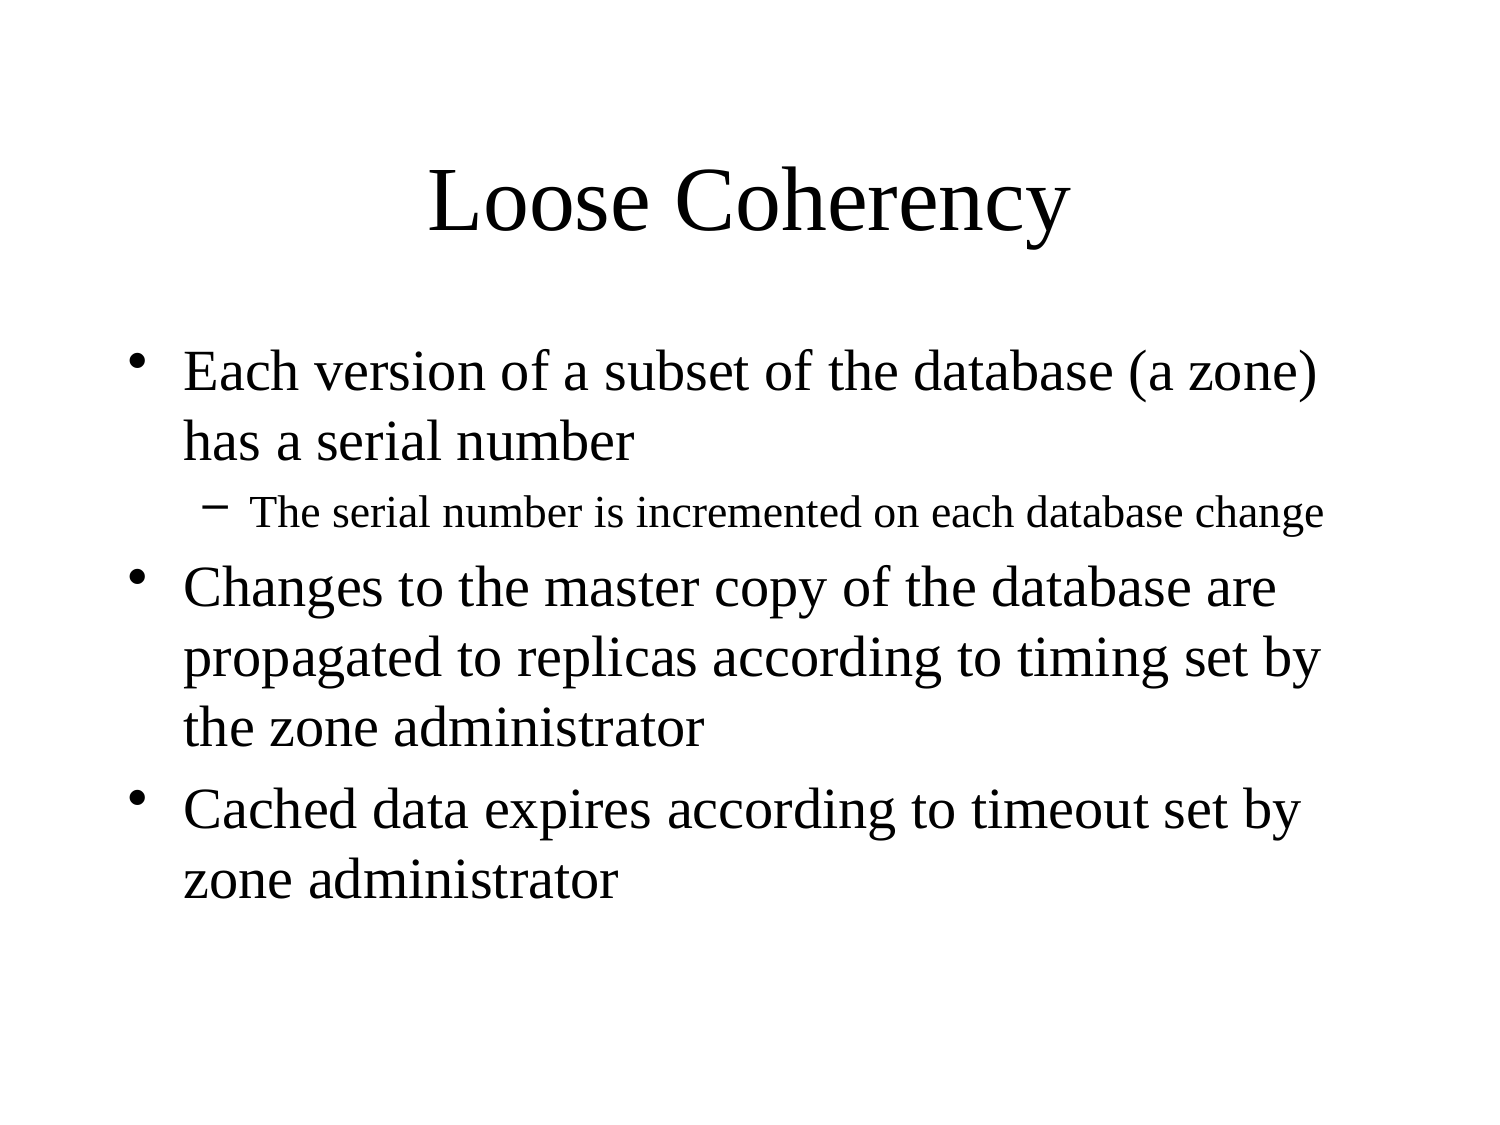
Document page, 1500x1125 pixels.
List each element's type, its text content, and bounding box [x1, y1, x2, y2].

title Loose Coherency [112, 99, 1388, 288]
list Each version of a subset of the database (a zone) has a serial number The serial number is incremented on each database change Changes to the master copy of the database are propagated to replicas according to timing set by the zone administrator Cached data expires according to timeout set by zone administrator [112, 324, 1388, 1000]
